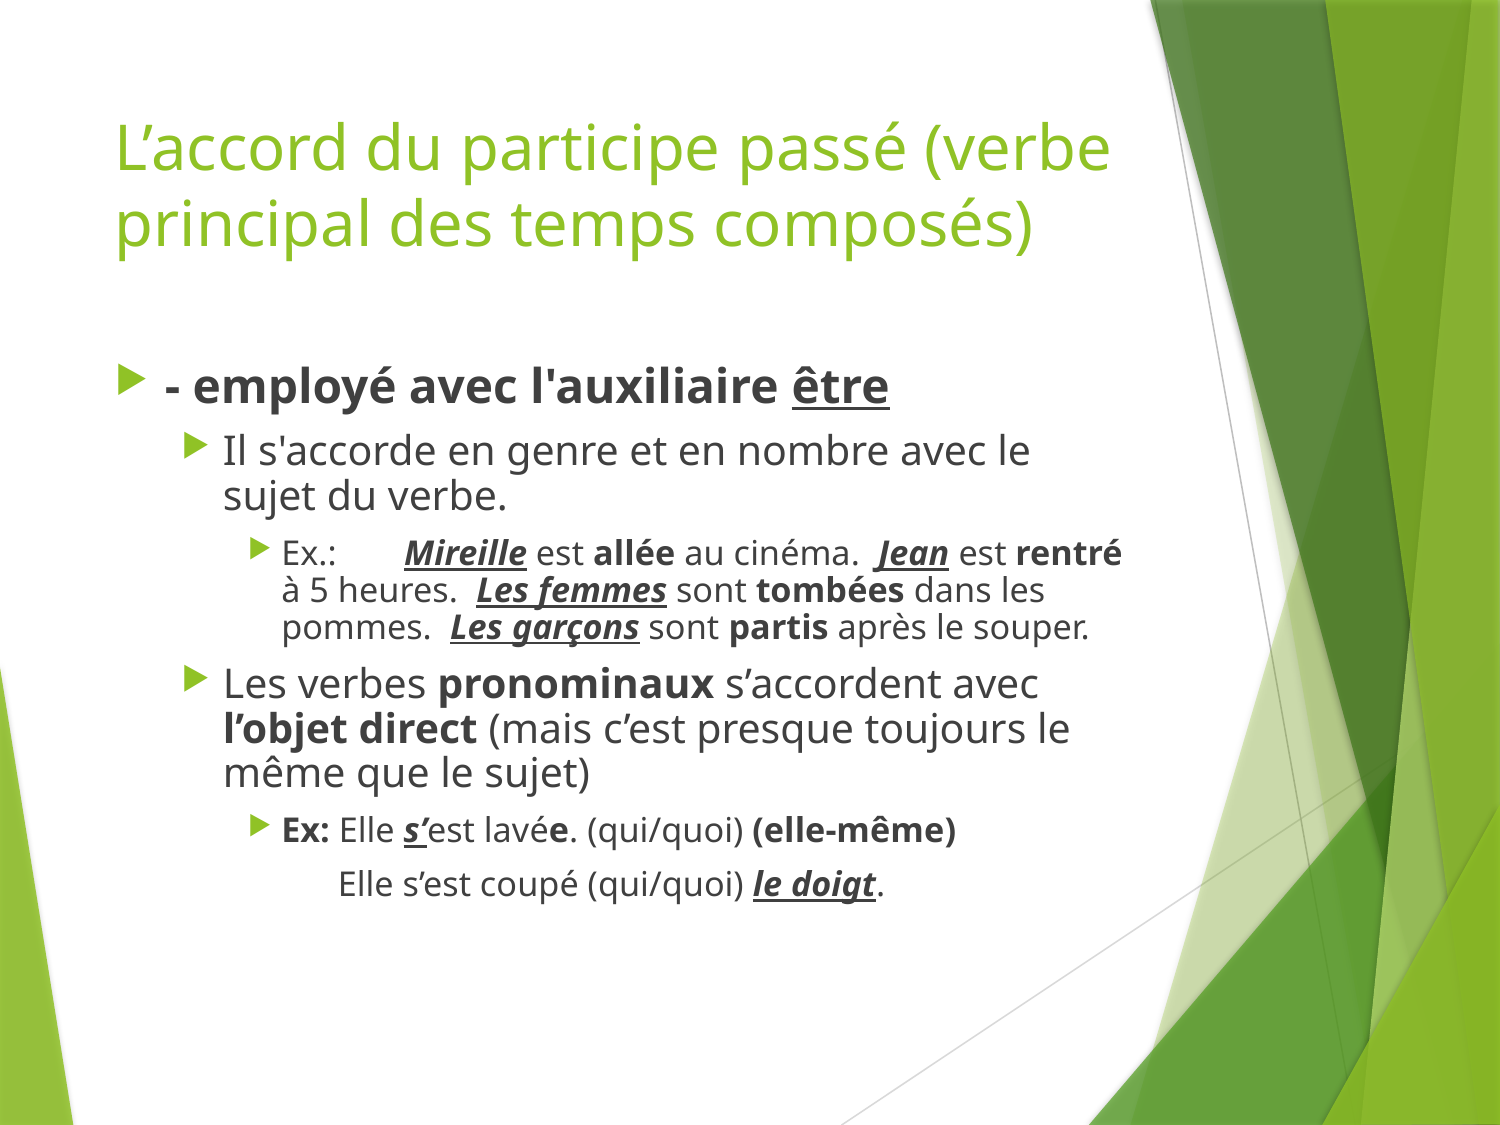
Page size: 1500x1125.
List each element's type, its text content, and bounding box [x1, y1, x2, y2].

list - employé avec l'auxiliaire être Il s'accorde en genre et en nombre avec le sujet du verbe. Ex.: Mireille est allée au cinéma. Jean est rentré à 5 heures. Les femmes sont tombées dans les pommes. Les garçons sont partis après le souper. Les verbes pronominaux s’accordent avec l’objet direct (mais c’est presque toujours le même que le sujet) Ex: Elle s’est lavée. (qui/quoi) (elle-même) Elle s’est coupé (qui/quoi) le doigt. [99, 354, 1142, 992]
title L’accord du participe passé (verbe principal des temps composés) [99, 99, 1142, 317]
